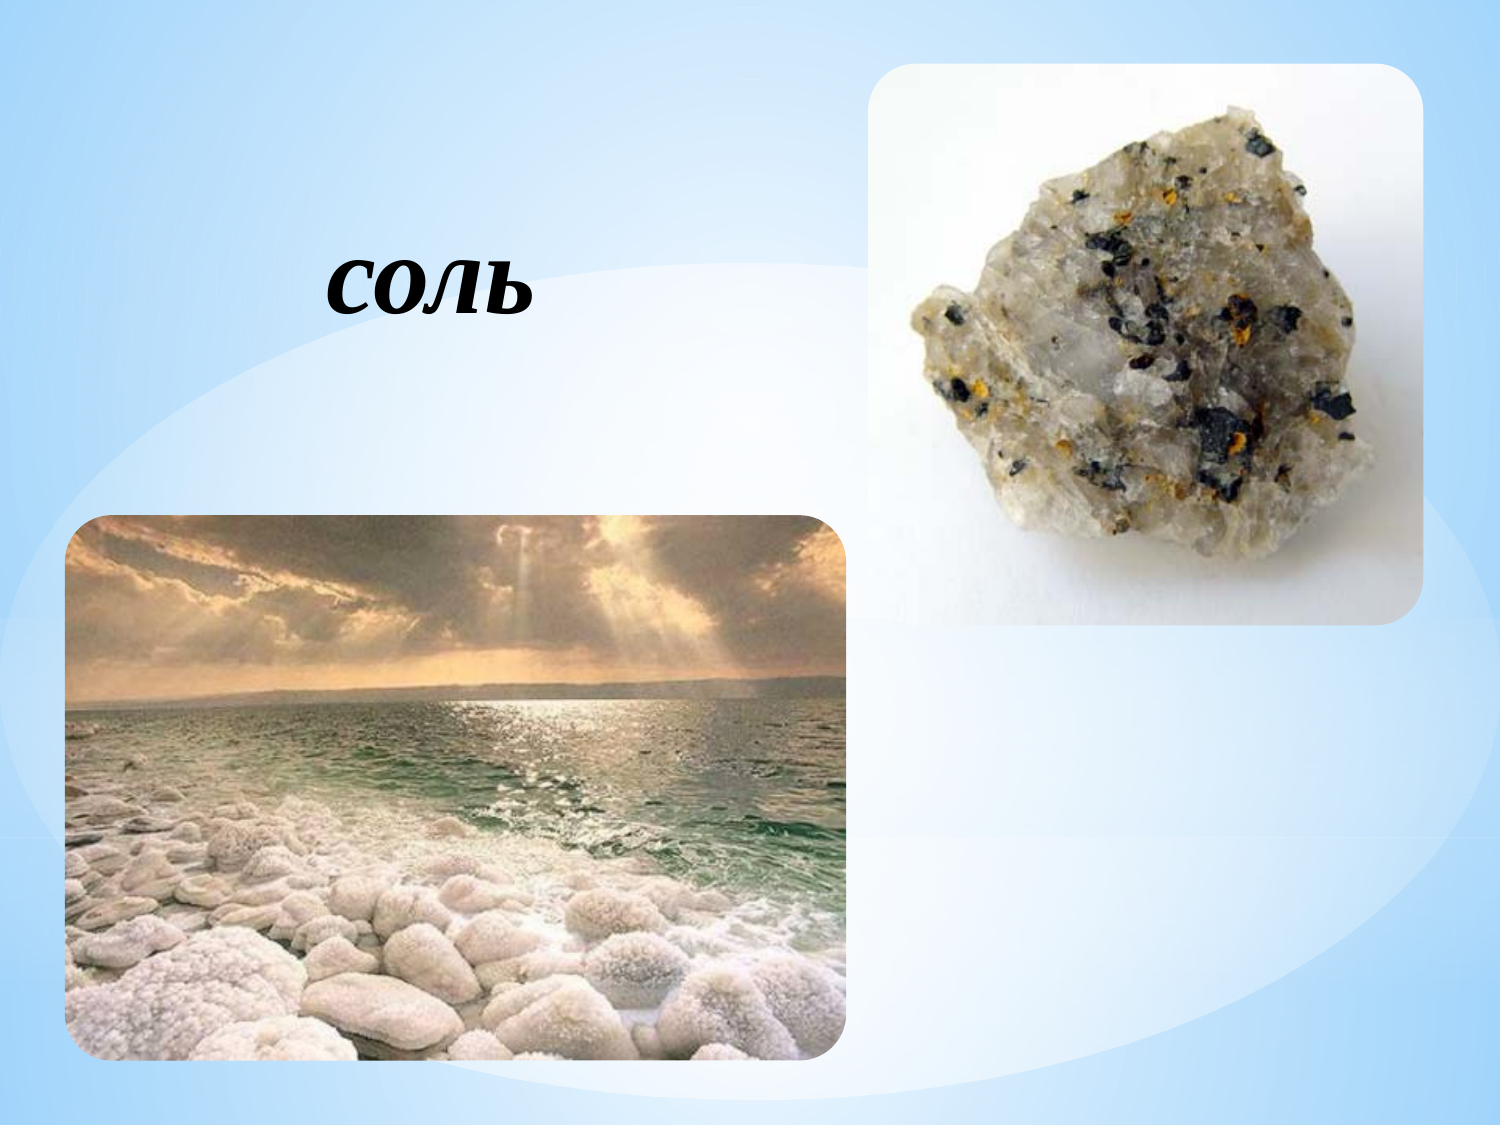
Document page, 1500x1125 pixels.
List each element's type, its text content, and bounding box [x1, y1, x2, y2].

picture [867, 63, 1424, 626]
text_box соль [100, 193, 762, 344]
picture [64, 514, 847, 1061]
